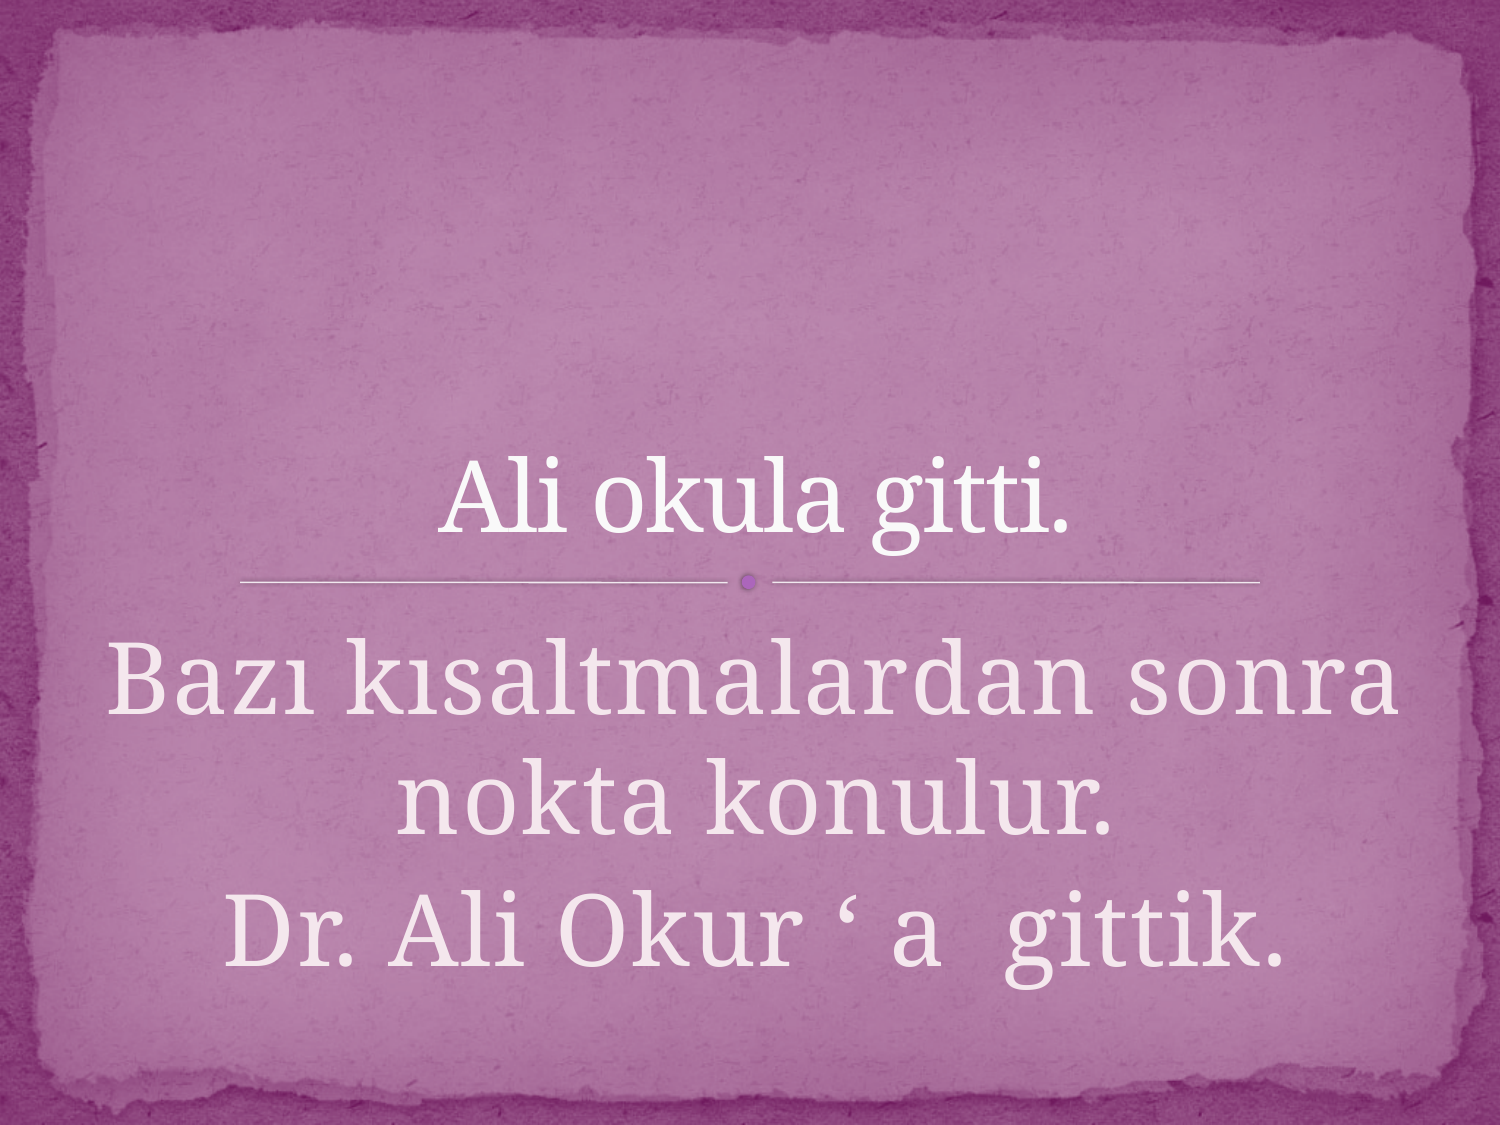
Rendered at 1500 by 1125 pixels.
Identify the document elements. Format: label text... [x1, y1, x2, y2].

subtitle Bazı kısaltmalardan sonra nokta konulur. Dr. Ali Okur ‘ a gittik. [75, 606, 1438, 1008]
title Ali okula gitti. [74, 235, 1438, 561]
